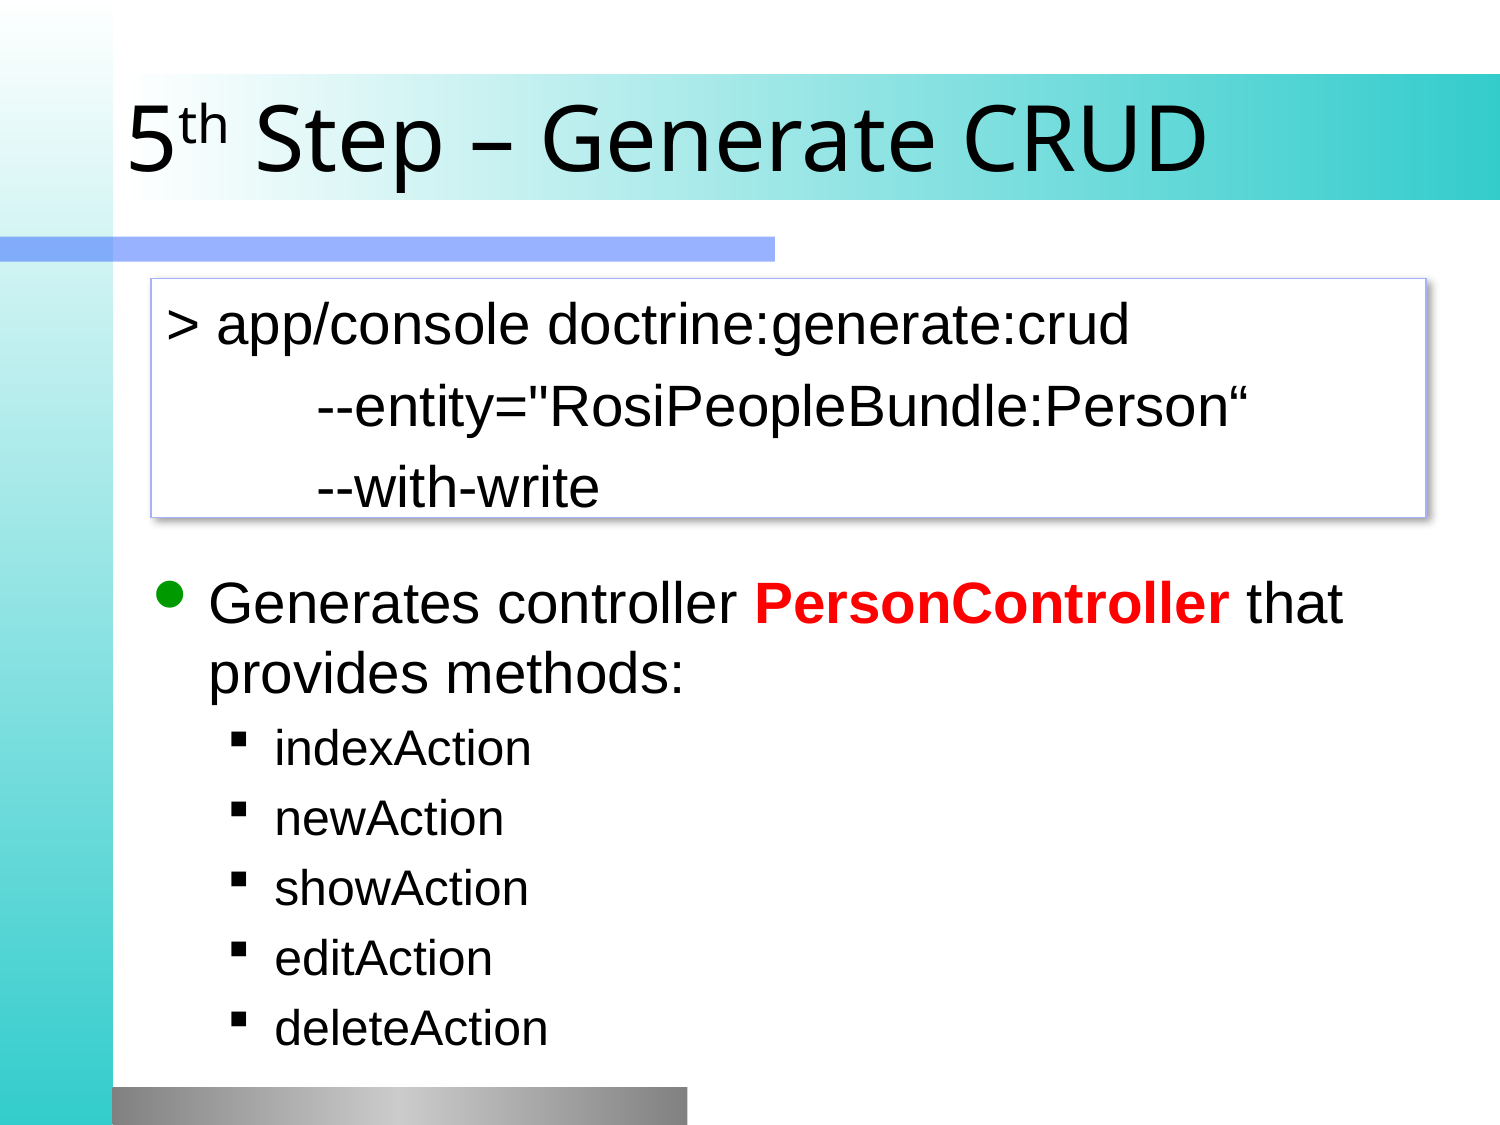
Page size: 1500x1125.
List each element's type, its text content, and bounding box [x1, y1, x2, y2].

list > app/console doctrine:generate:crud --entity="RosiPeopleBundle:Person“ --with-write [150, 278, 1427, 518]
title 5th Step – Generate CRUD [110, 40, 1386, 229]
text_box Generates controller PersonController that provides methods: indexAction newAction showAction editAction deleteAction [137, 557, 1413, 1063]
